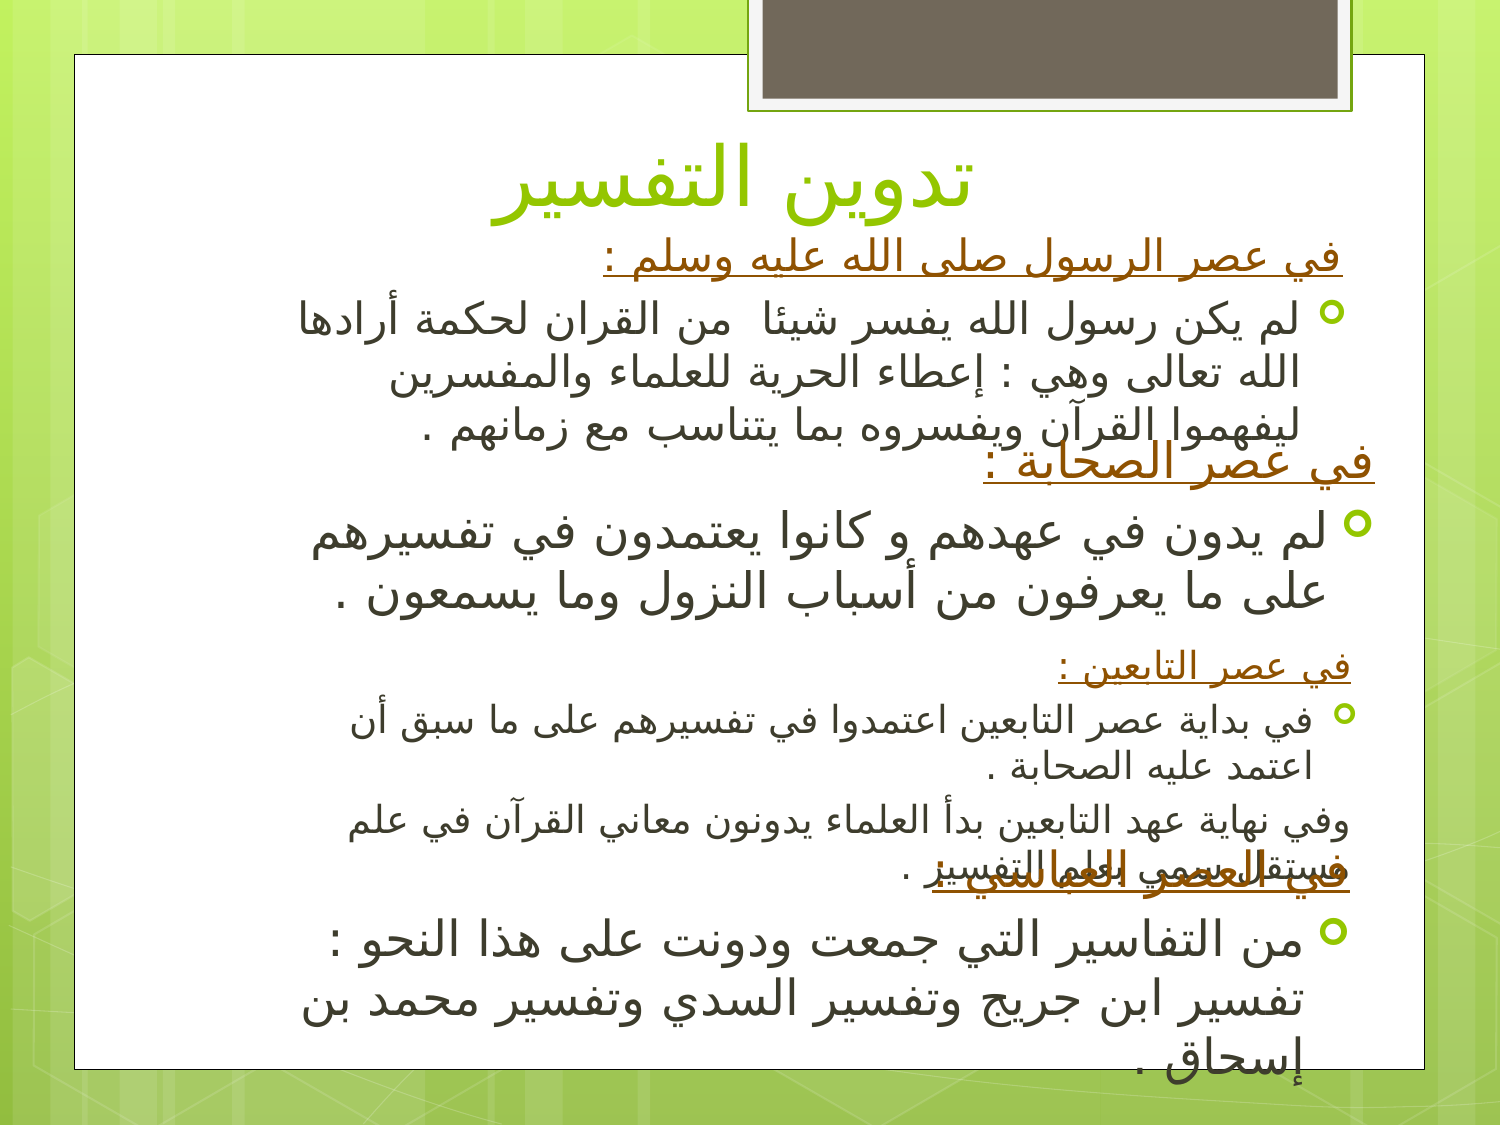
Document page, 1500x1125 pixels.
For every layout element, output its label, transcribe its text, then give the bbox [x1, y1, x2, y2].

text_box في العصر العباسي : من التفاسير التي جمعت ودونت على هذا النحو : تفسير ابن جريج وتفسير السدي وتفسير محمد بن إسحاق . [264, 830, 1376, 1094]
text_box في عصر التابعين : في بداية عصر التابعين اعتمدوا في تفسيرهم على ما سبق أن اعتمد عليه الصحابة . وفي نهاية عهد التابعين بدأ العلماء يدونون معاني القرآن في علم مستقل سمي بعلم التفسير . [264, 633, 1376, 830]
text_box في عصر الصحابة : لم يدون في عهدهم و كانوا يعتمدون في تفسيرهم على ما يعرفون من أسباب النزول وما يسمعون . [289, 420, 1401, 685]
title تدوين التفسير [159, 90, 1312, 231]
list في عصر الرسول صلى الله عليه وسلم : لم يكن رسول الله يفسر شيئا من القران لحكمة أرادها الله تعالى وهي : إعطاء الحرية للعلماء والمفسرين ليفهموا القرآن ويفسروه بما يتناسب مع زمانهم . [256, 219, 1369, 484]
